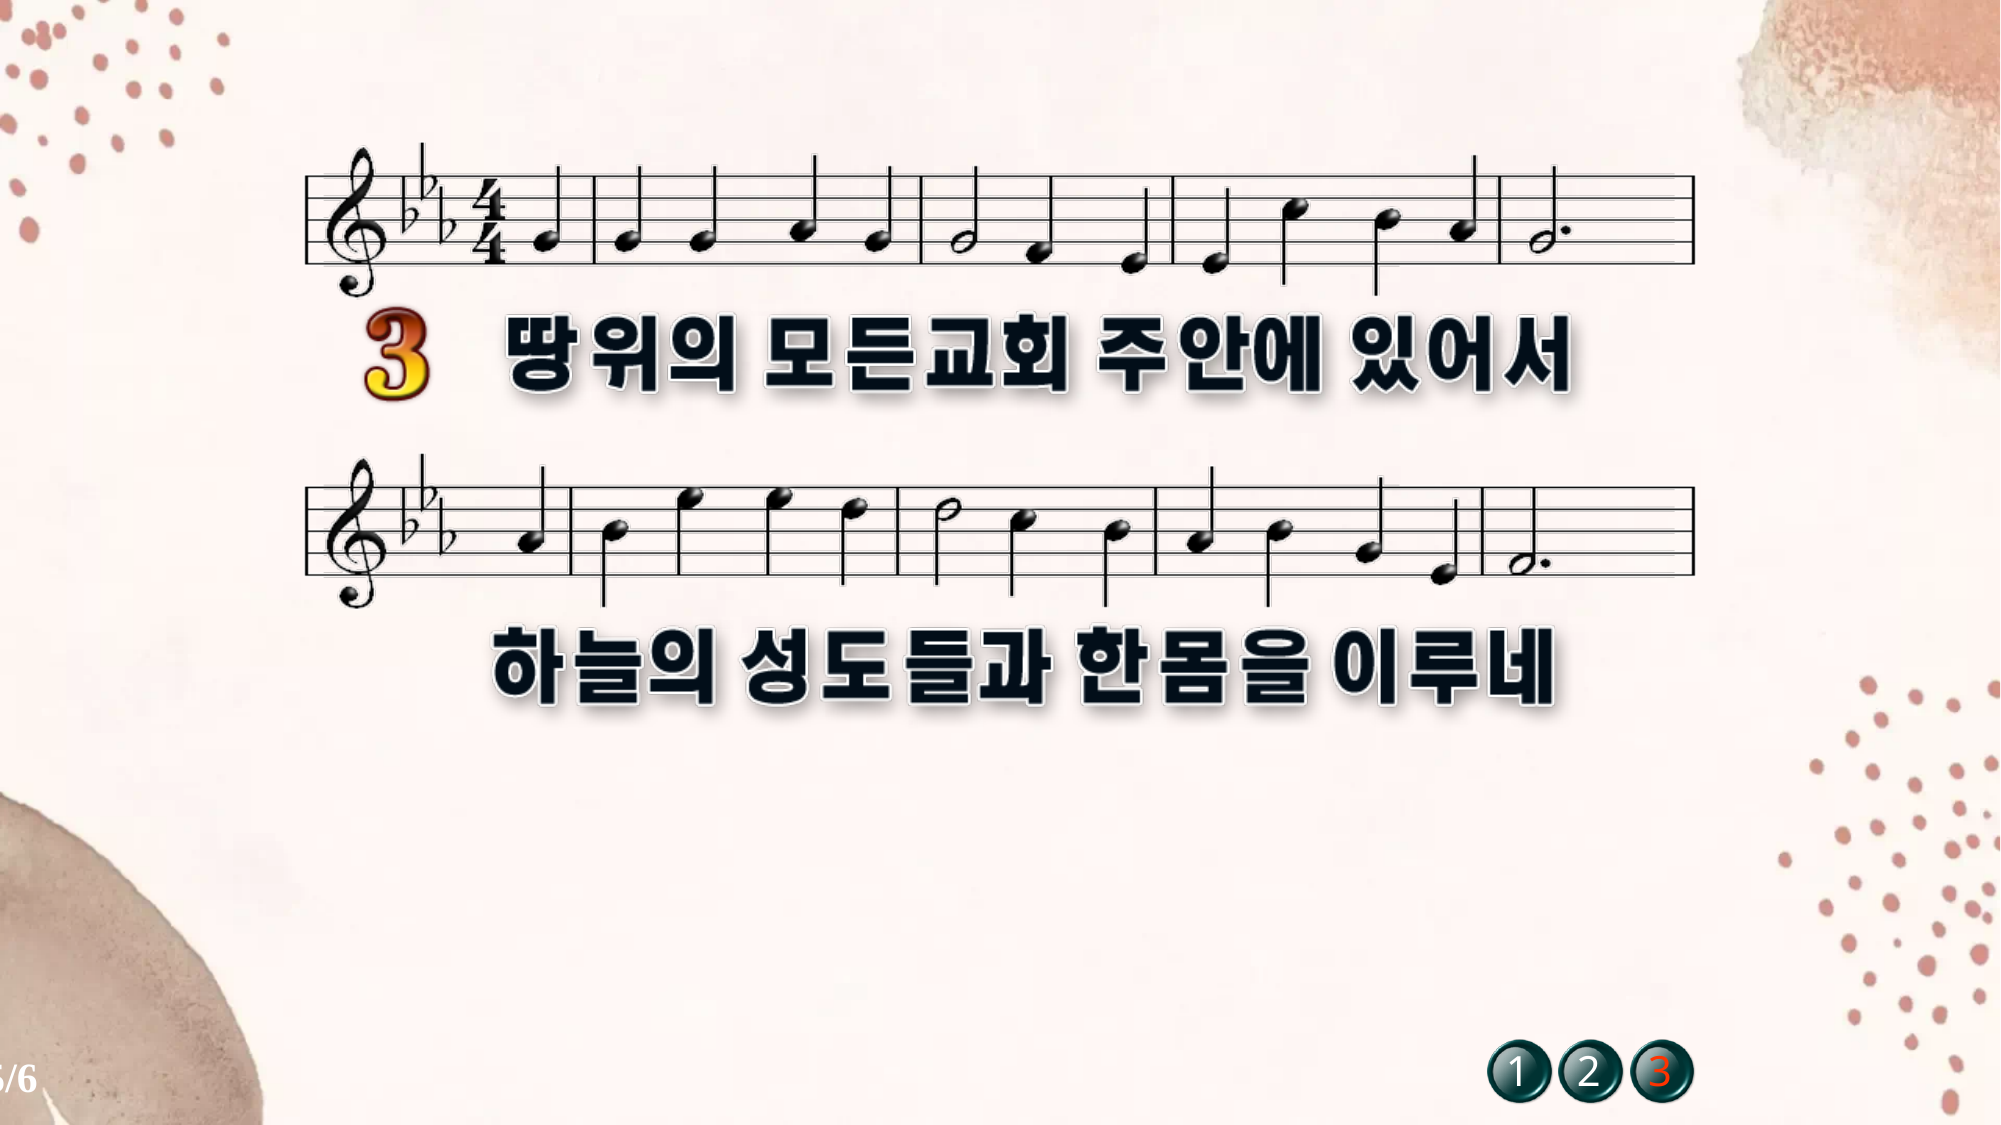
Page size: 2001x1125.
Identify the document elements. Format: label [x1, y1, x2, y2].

text_box [1627, 1035, 1697, 1106]
picture [0, 0, 2001, 1125]
text_box [1484, 1035, 1555, 1106]
text_box [1555, 1035, 1626, 1106]
